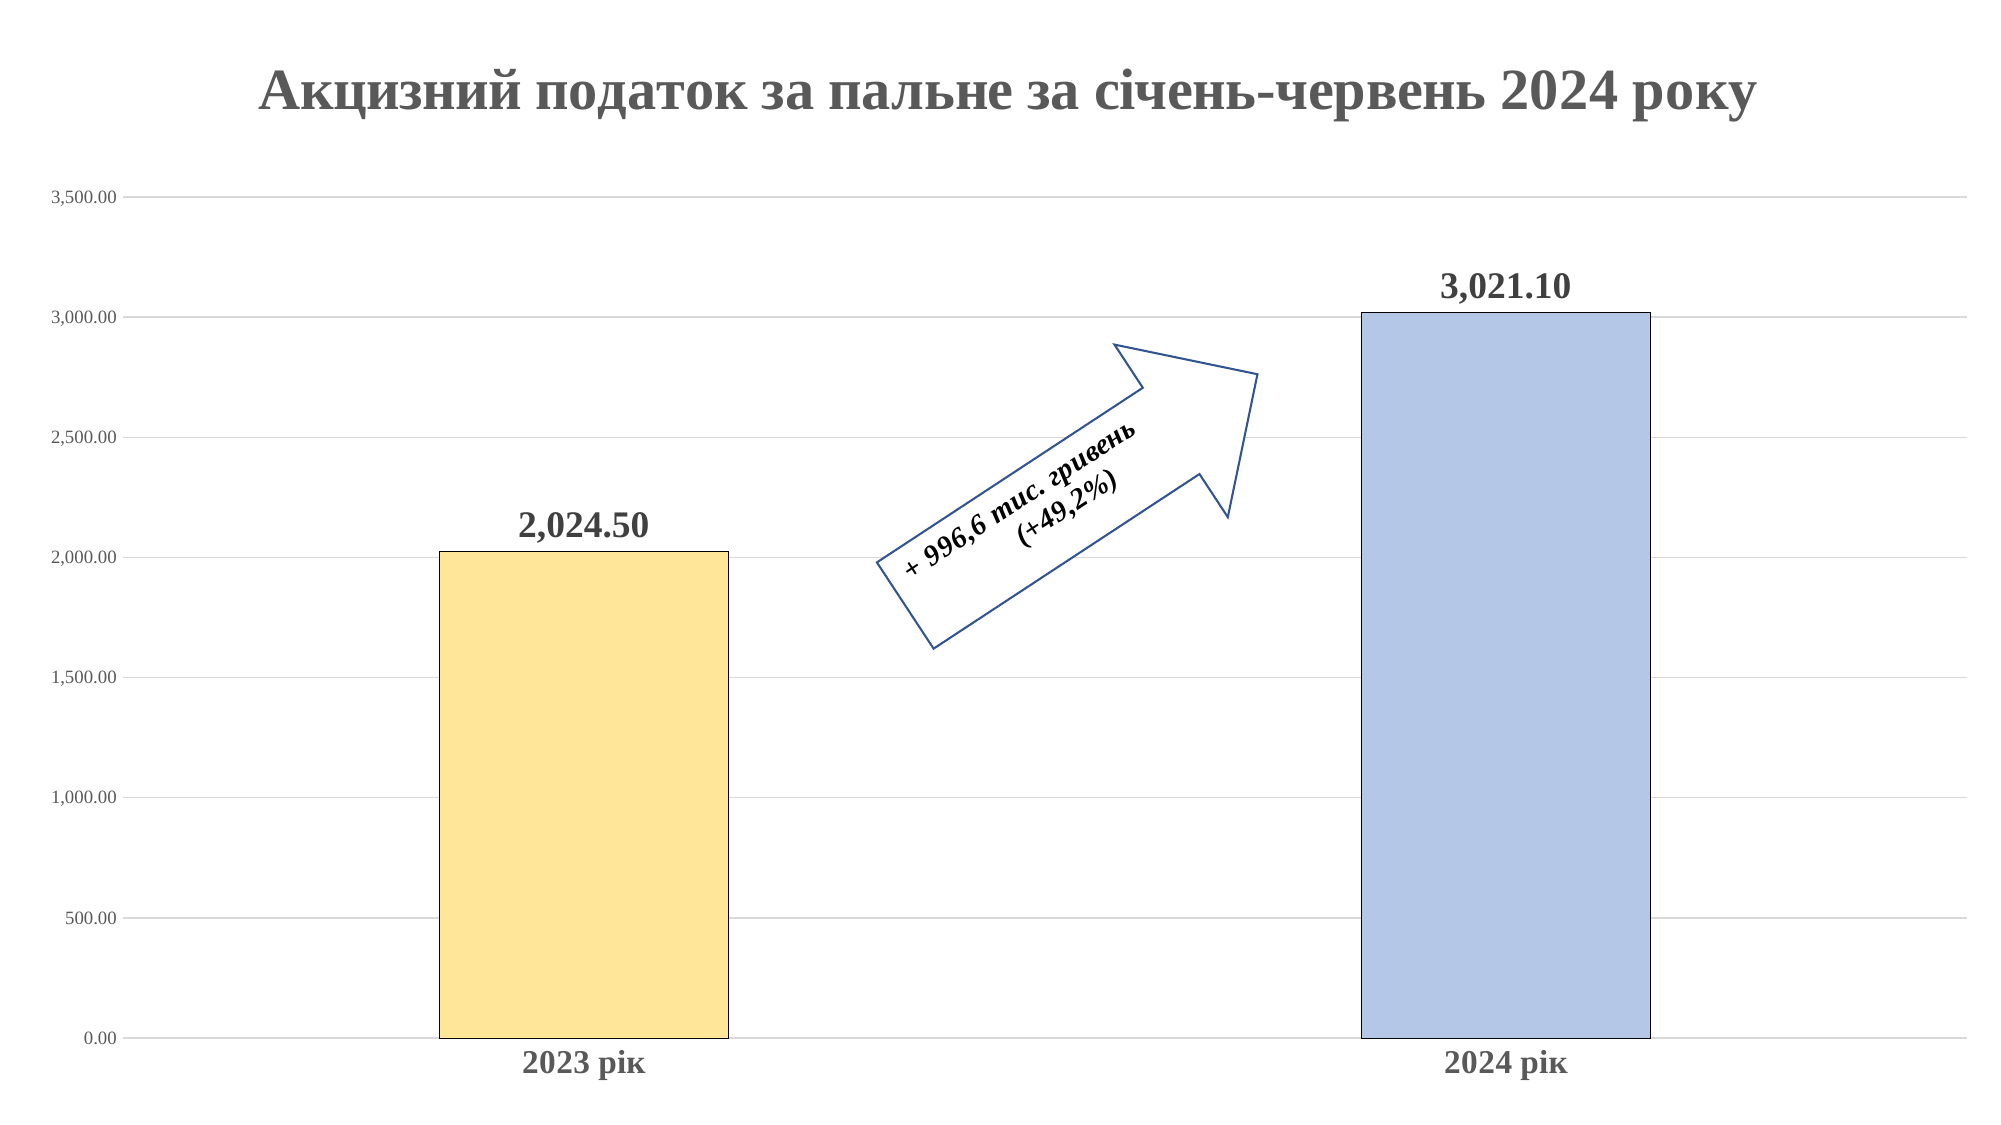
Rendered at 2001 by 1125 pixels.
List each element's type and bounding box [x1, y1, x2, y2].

chart [27, 10, 1990, 1100]
